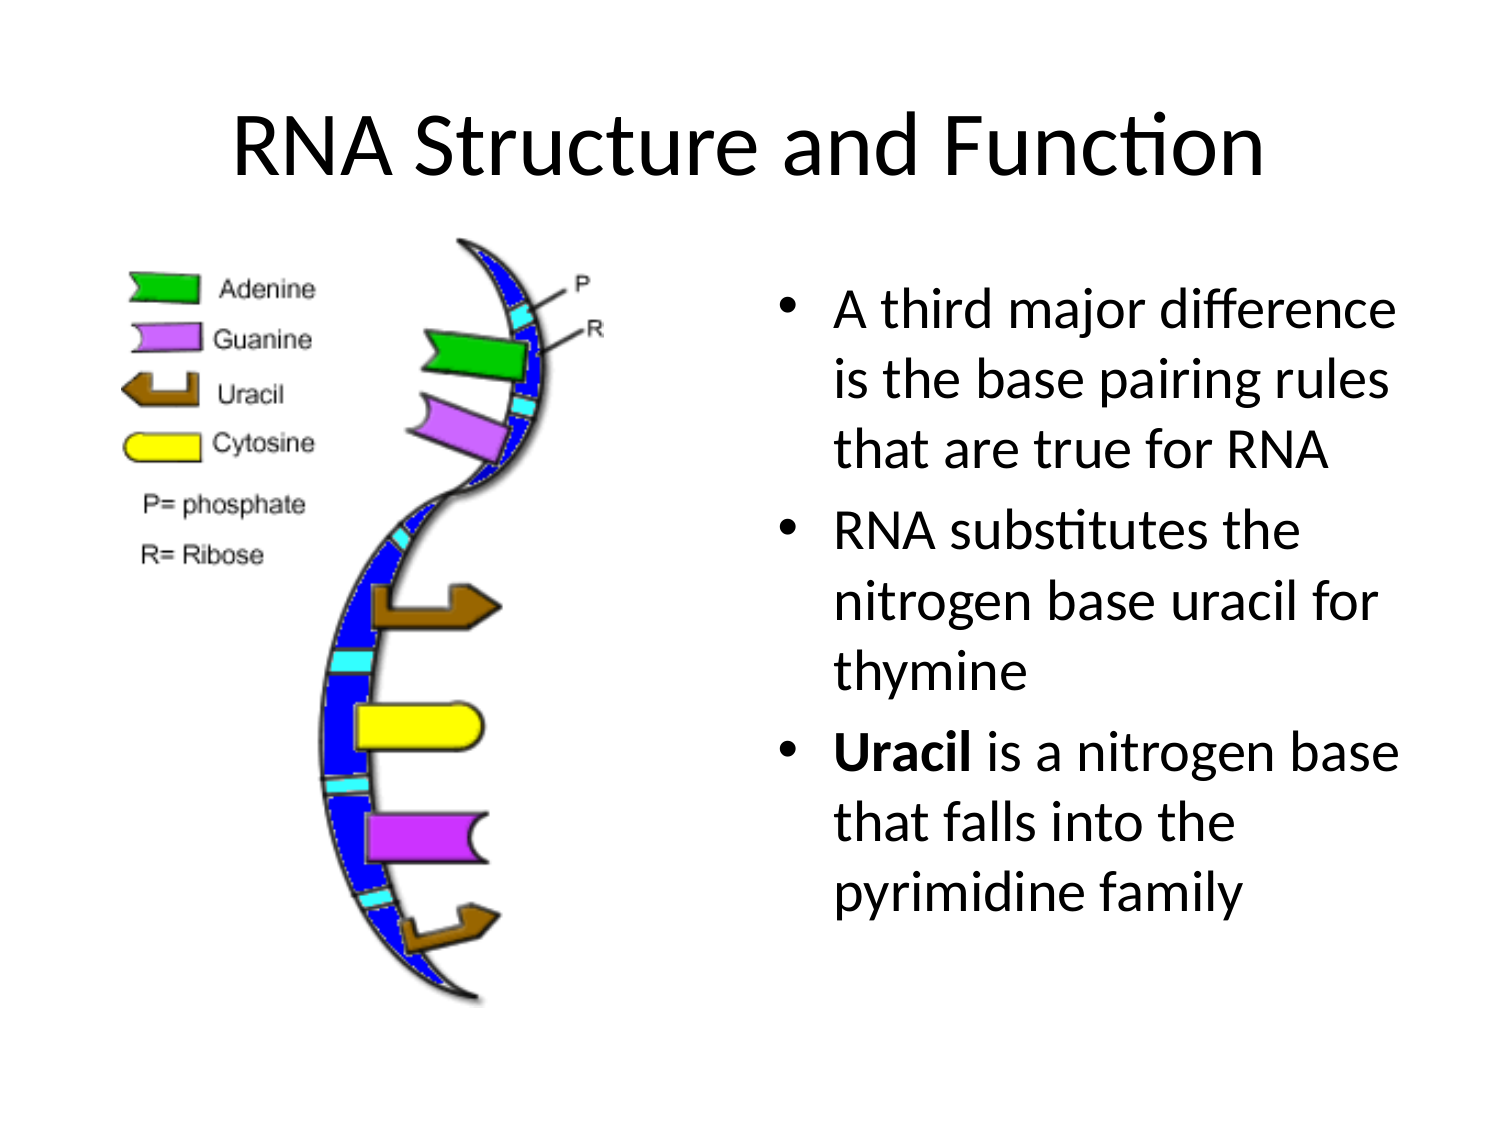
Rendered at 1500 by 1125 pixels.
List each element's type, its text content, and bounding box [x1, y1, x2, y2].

list A third major difference is the base pairing rules that are true for RNA RNA substitutes the nitrogen base uracil for thymine Uracil is a nitrogen base that falls into the pyrimidine family [762, 262, 1425, 1005]
title RNA Structure and Function [75, 45, 1425, 233]
picture [120, 237, 605, 1008]
